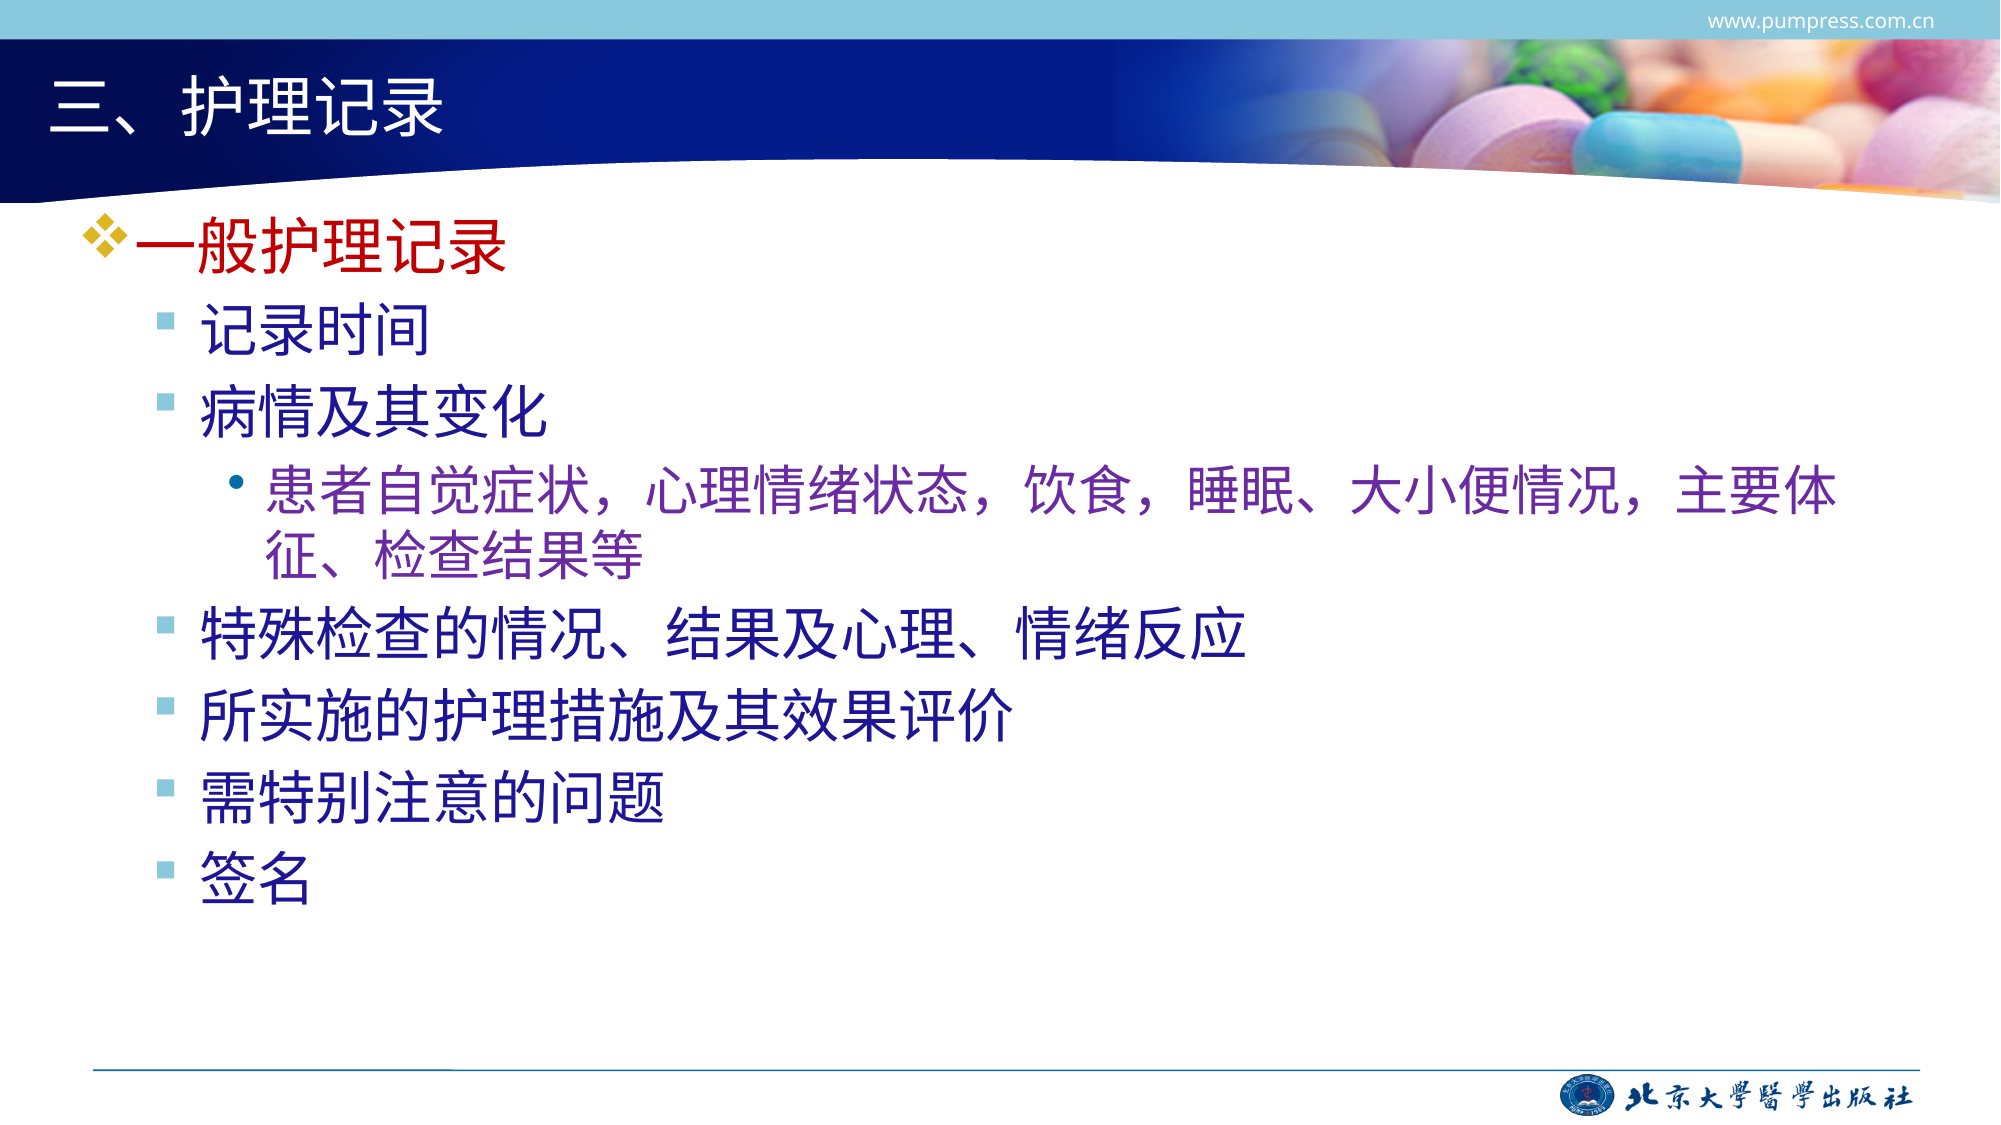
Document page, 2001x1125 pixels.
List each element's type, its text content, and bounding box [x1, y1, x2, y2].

picture [1560, 1074, 1915, 1118]
slide_number www.pumpress.com.cn [1366, 0, 1951, 38]
picture [0, 40, 2000, 203]
list 一般护理记录 记录时间 病情及其变化 患者自觉症状，心理情绪状态，饮食，睡眠、大小便情况，主要体征、检查结果等 特殊检查的情况、结果及心理、情绪反应 所实施的护理措施及其效果评价 需特别注意的问题 签名 [62, 198, 1886, 1000]
title 三、护理记录 [30, 58, 1799, 152]
